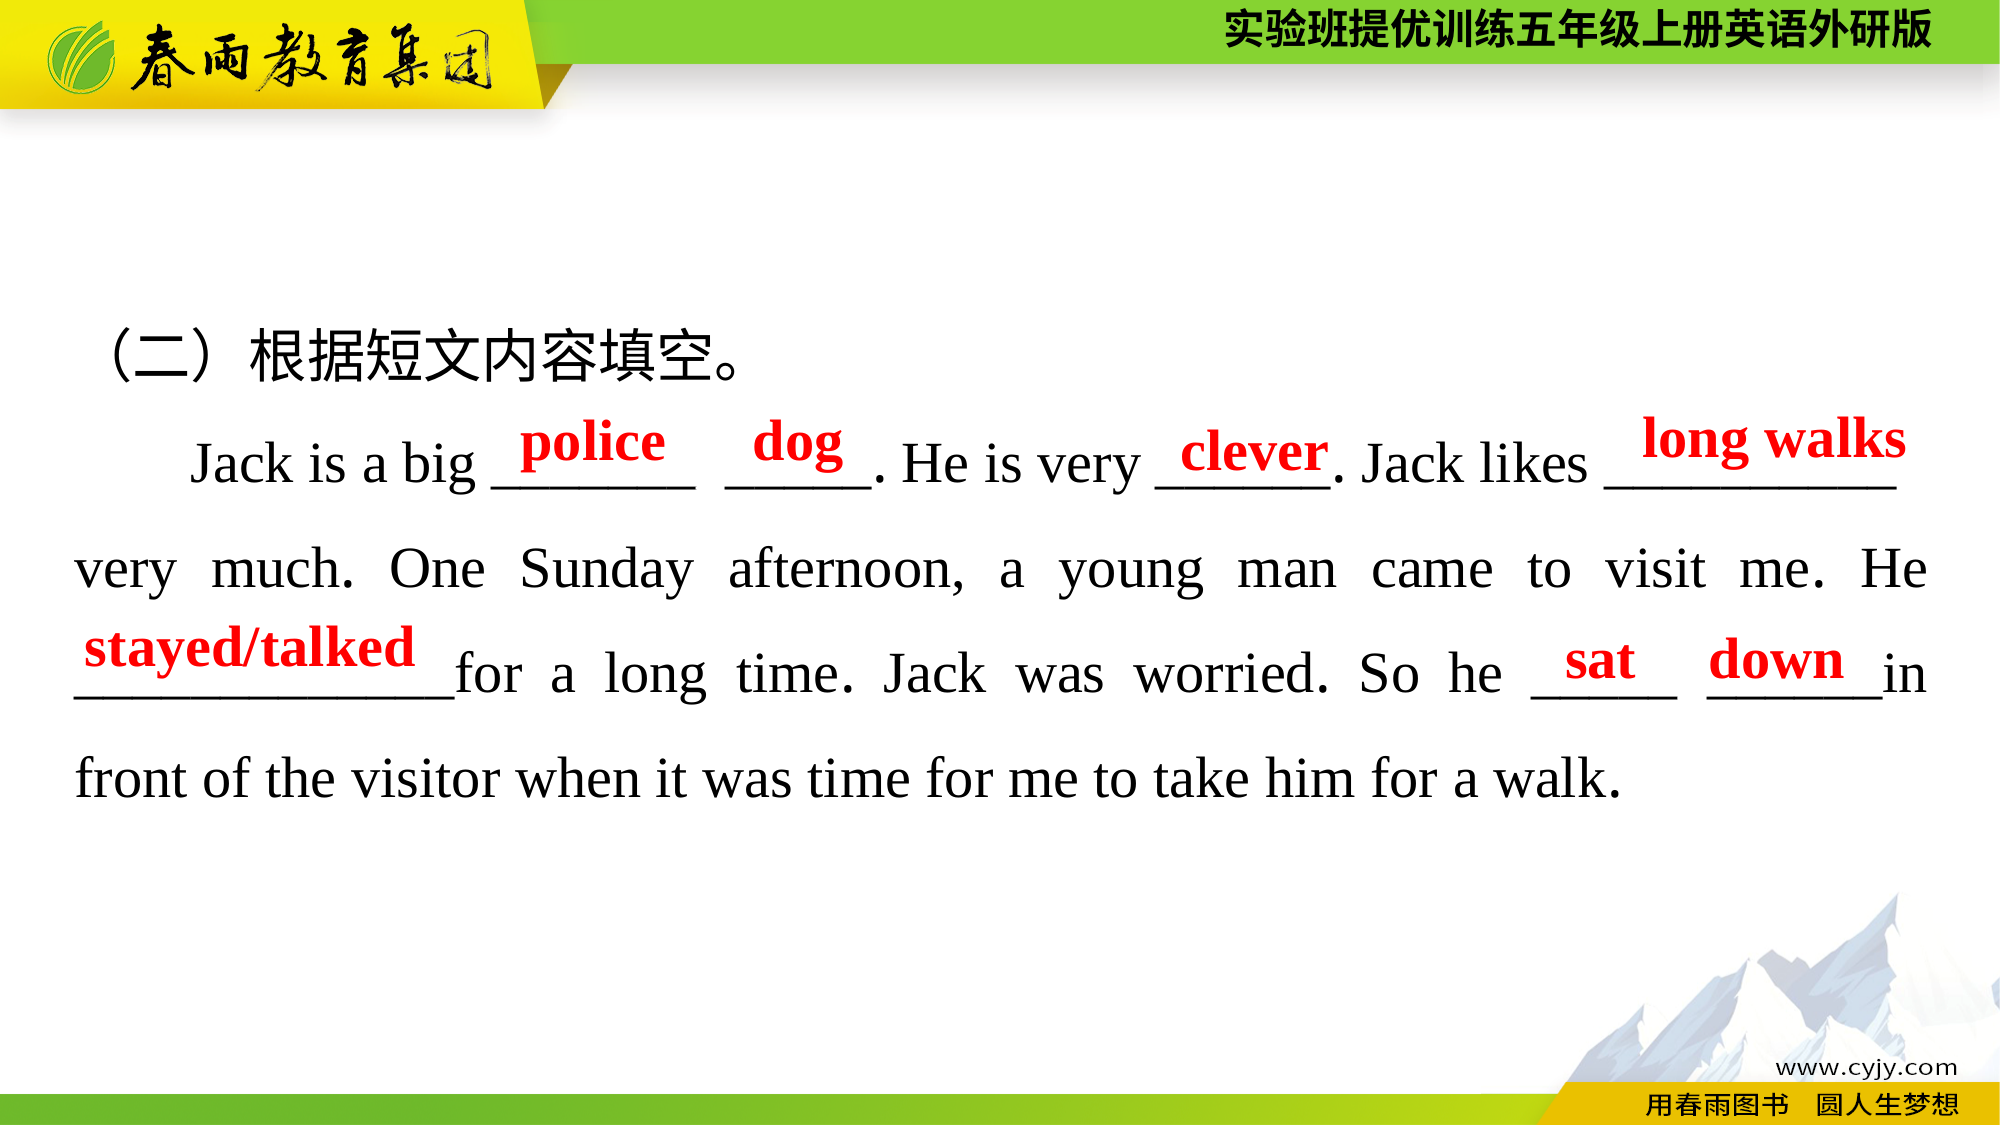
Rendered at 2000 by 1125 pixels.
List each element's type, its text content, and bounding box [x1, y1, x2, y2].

text_box walks [1750, 391, 1935, 477]
text_box sat down [1550, 612, 1861, 698]
text_box police dog [505, 395, 860, 480]
text_box stayed/talked [70, 600, 432, 686]
text_box clever [1166, 404, 1345, 490]
text_box long [1627, 391, 1750, 477]
picture [0, 0, 2000, 1125]
list （二）根据短文内容填空。 Jack is a big _____________. He is very ______. Jack likes __________ very much. One Sunday afternoon, a young man came to visit me. He _____________for a long time. Jack was worried. So he ____________in front of the visitor when it was time for me to take him for a walk. [59, 277, 1944, 823]
